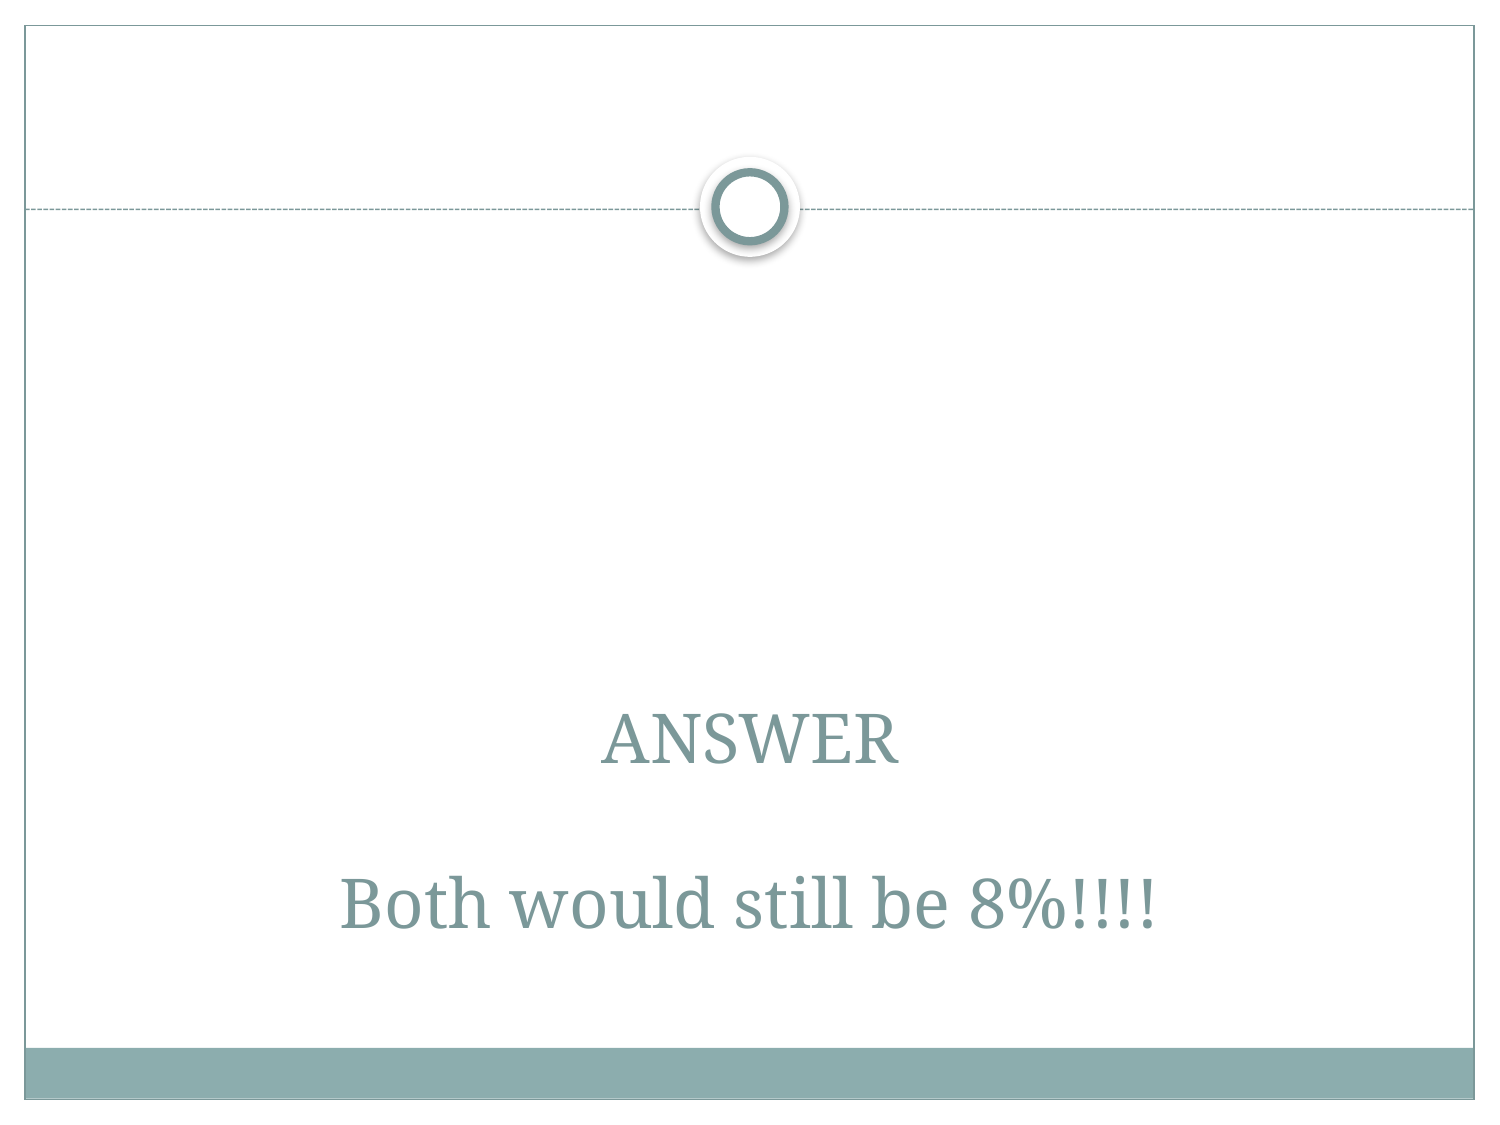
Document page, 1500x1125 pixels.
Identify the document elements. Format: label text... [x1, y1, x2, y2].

title ANSWER Both would still be 8%!!!! [75, 45, 1425, 950]
